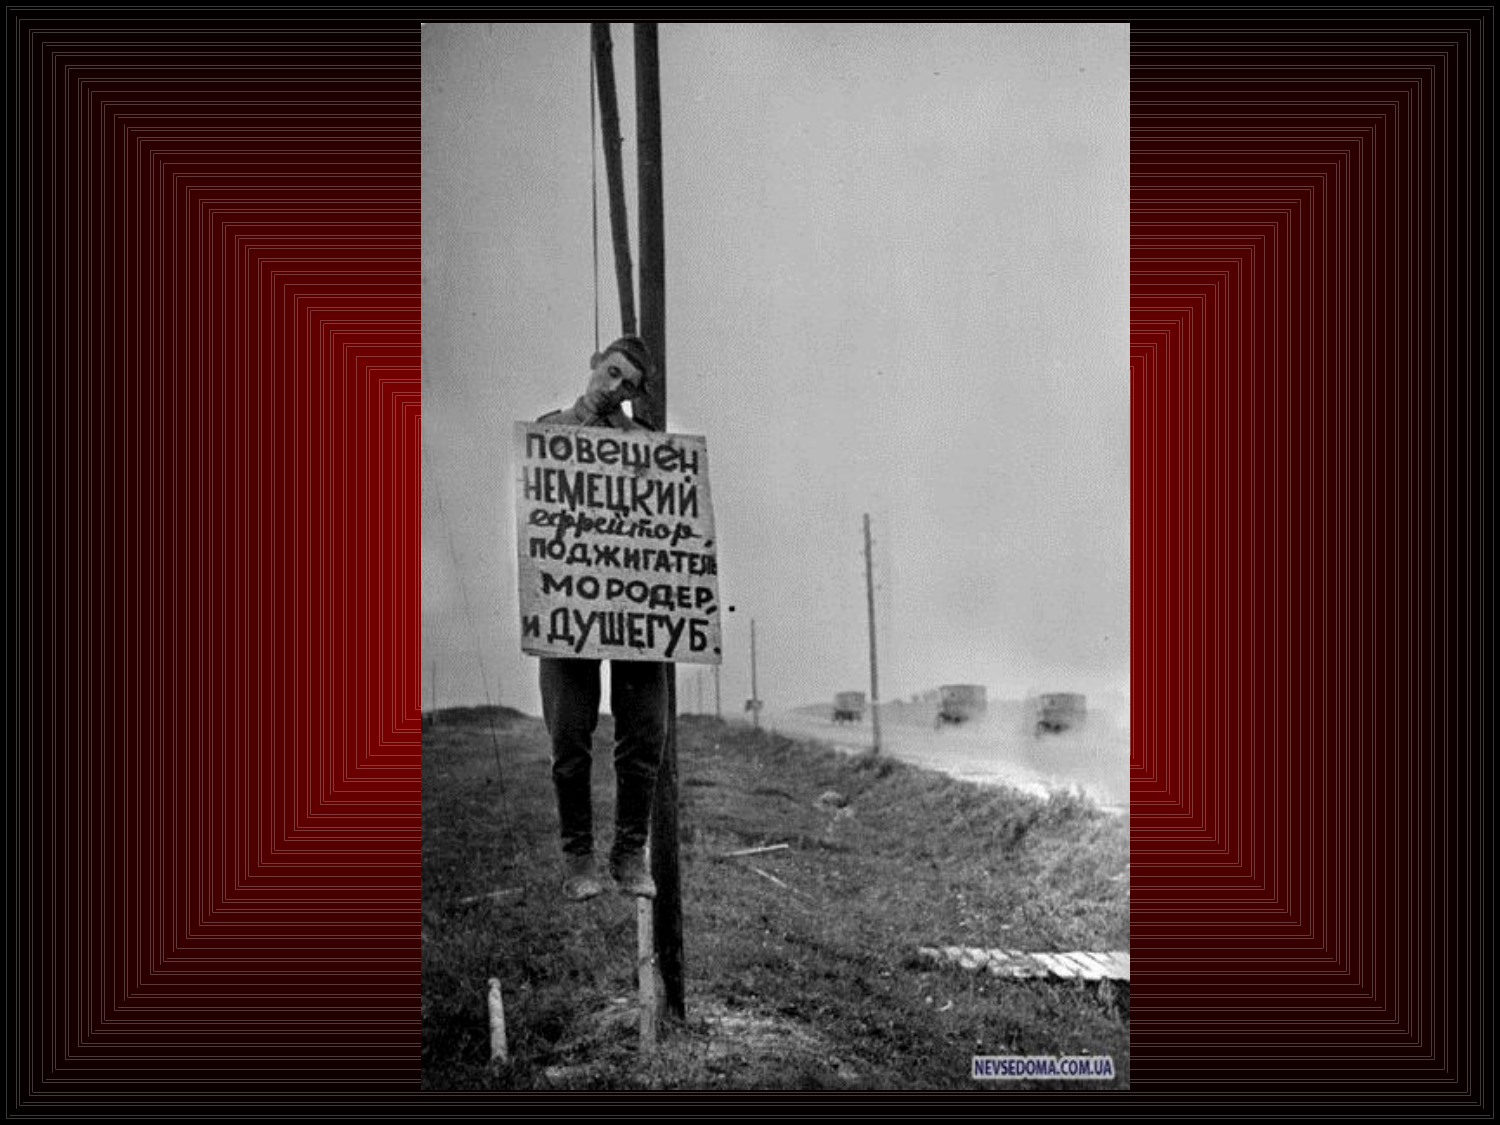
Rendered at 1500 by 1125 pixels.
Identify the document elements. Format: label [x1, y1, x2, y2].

picture [421, 23, 1130, 1091]
